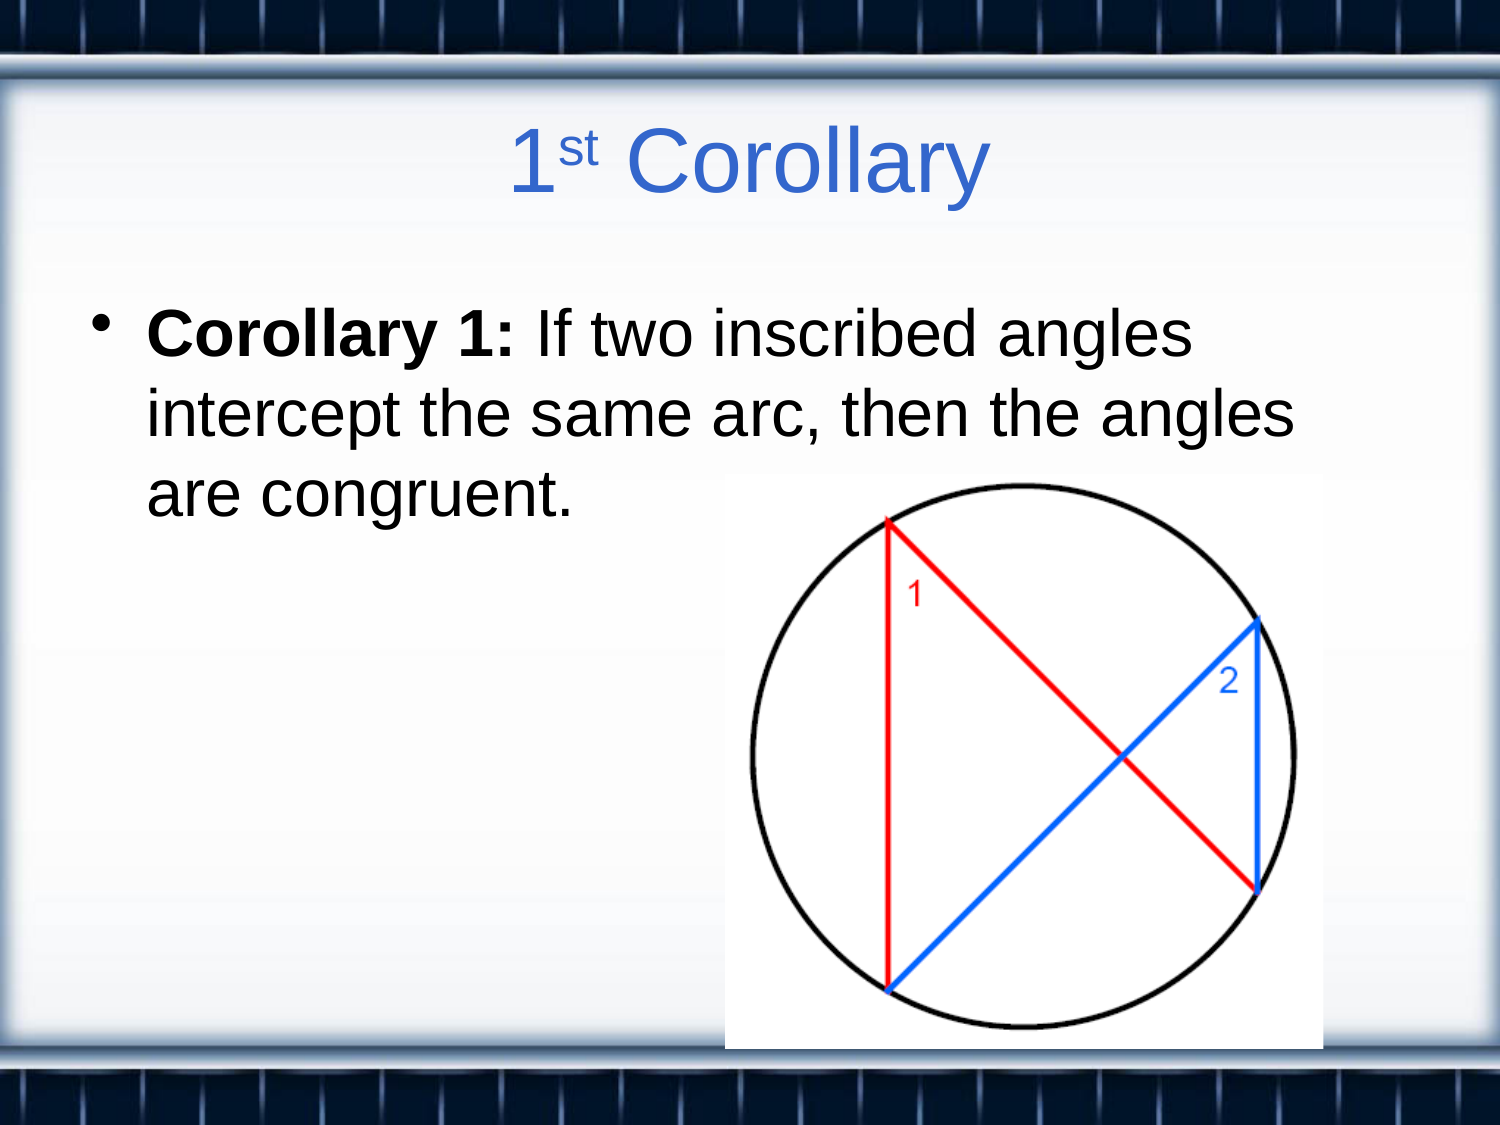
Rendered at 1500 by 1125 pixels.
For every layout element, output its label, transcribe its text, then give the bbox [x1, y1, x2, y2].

picture [0, 0, 1500, 1125]
title 1st Corollary [74, 62, 1426, 251]
list Corollary 1: If two inscribed angles intercept the same arc, then the angles are congruent. [74, 282, 1426, 1026]
